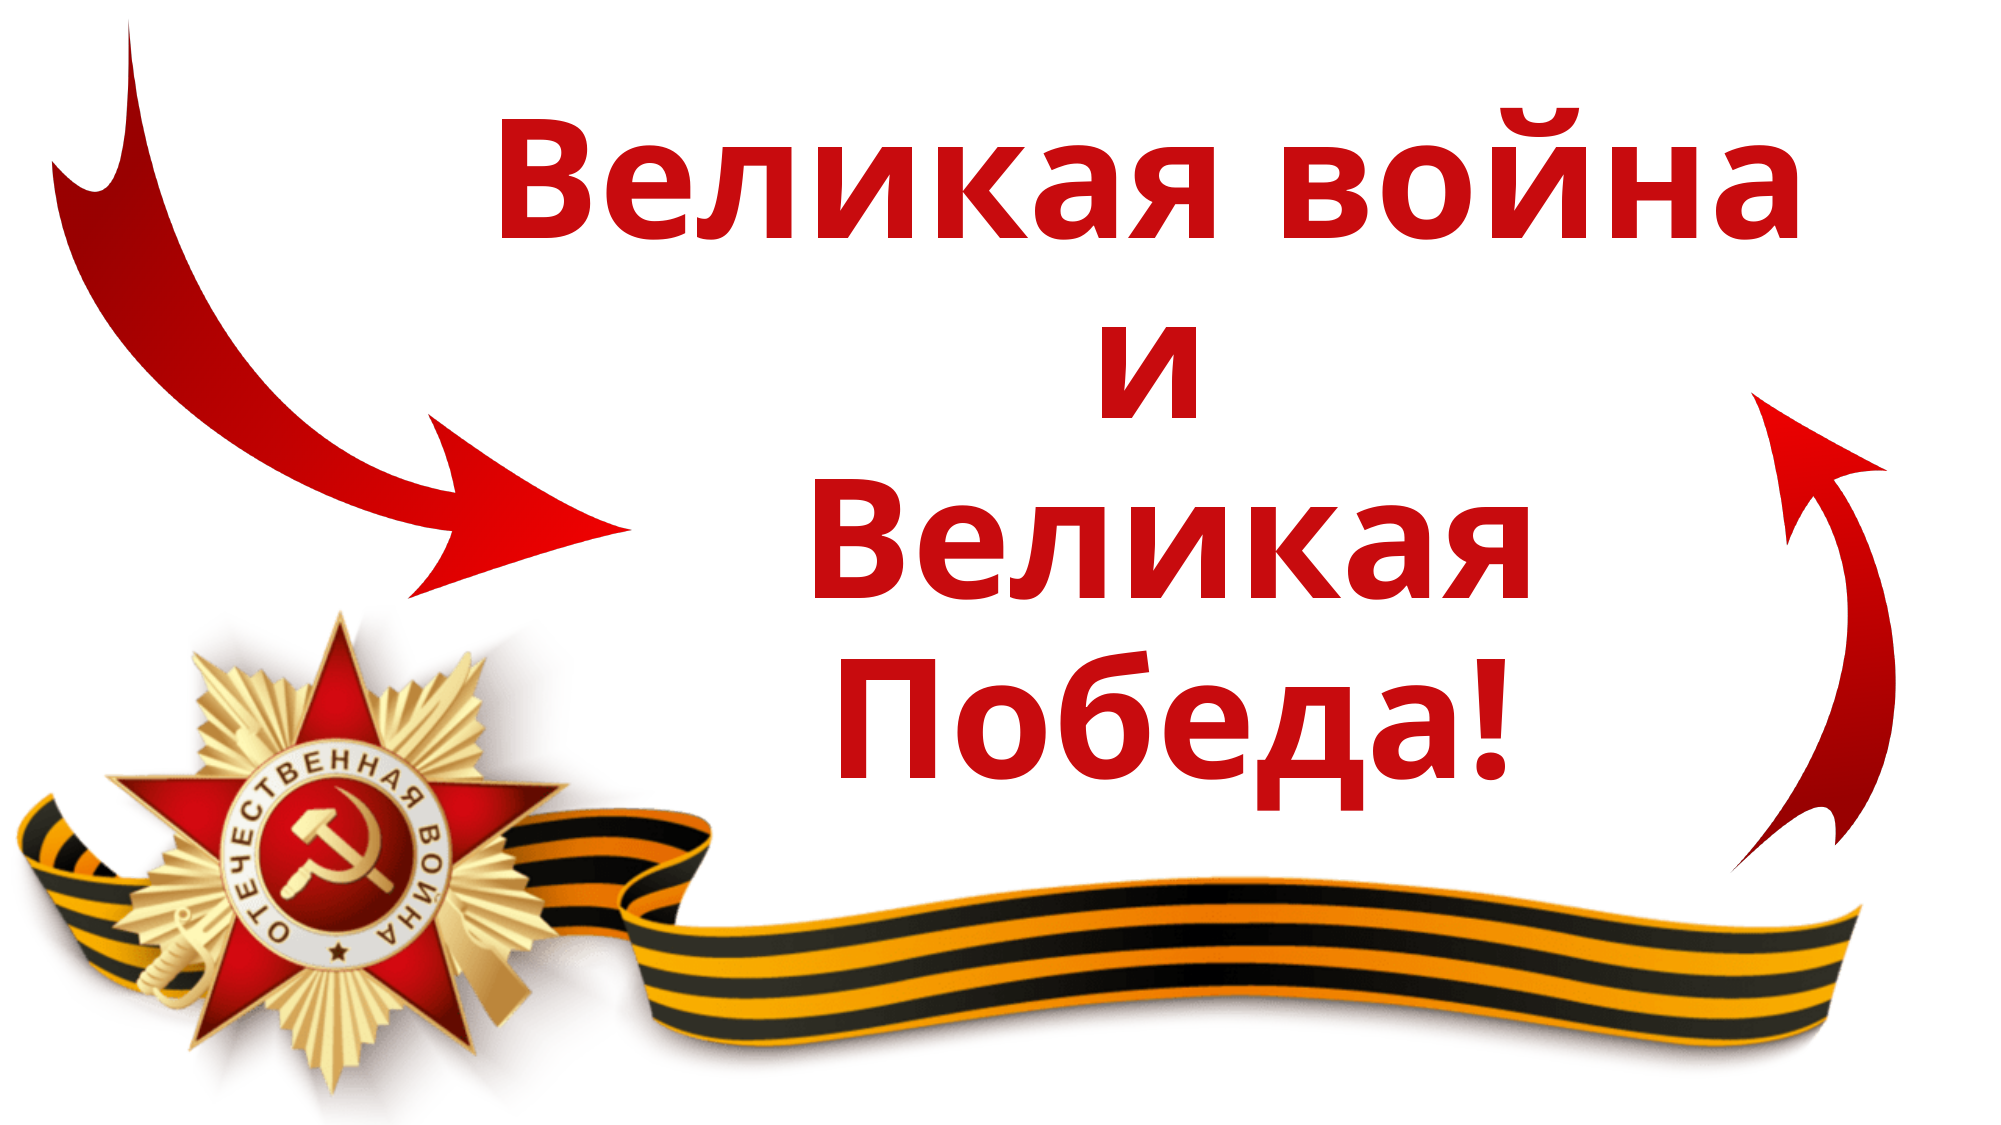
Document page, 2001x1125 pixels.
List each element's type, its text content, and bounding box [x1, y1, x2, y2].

picture [0, 18, 2000, 1125]
text_box Великая война и Великая Победа! [632, 54, 1921, 562]
